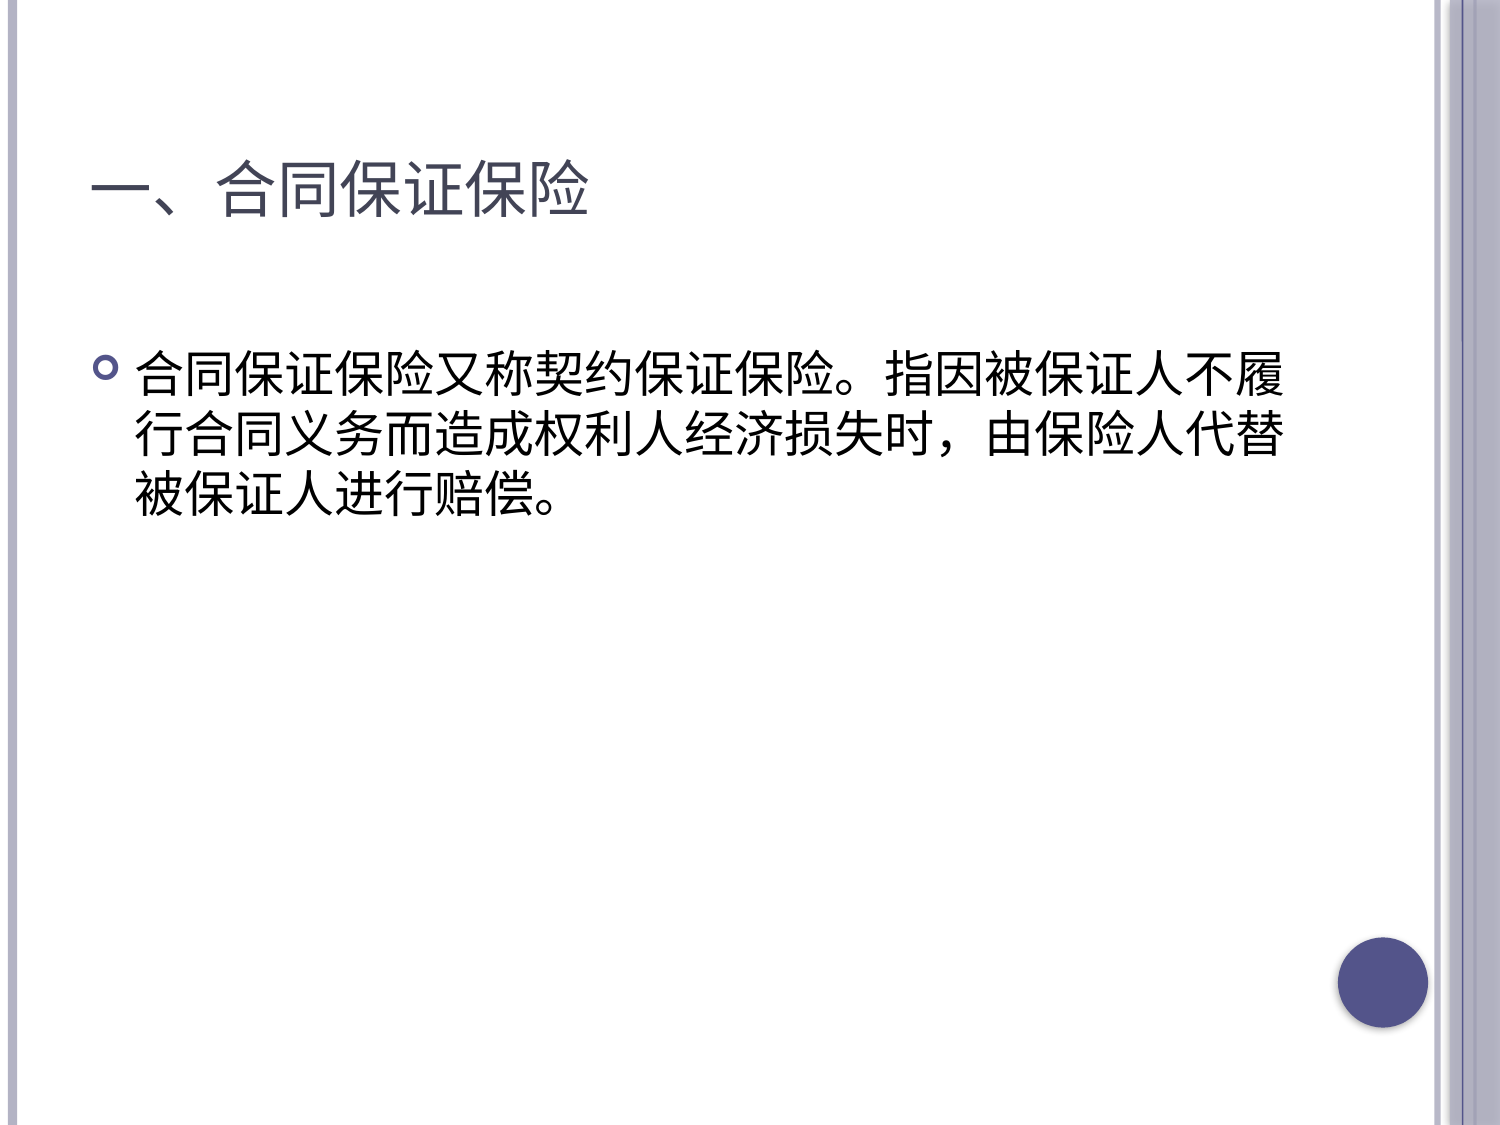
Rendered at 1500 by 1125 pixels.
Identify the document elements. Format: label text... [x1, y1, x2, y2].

title 一、合同保证保险 [75, 45, 1300, 233]
list 合同保证保险又称契约保证保险。指因被保证人不履行合同义务而造成权利人经济损失时，由保险人代替被保证人进行赔偿。 [74, 262, 1301, 1063]
